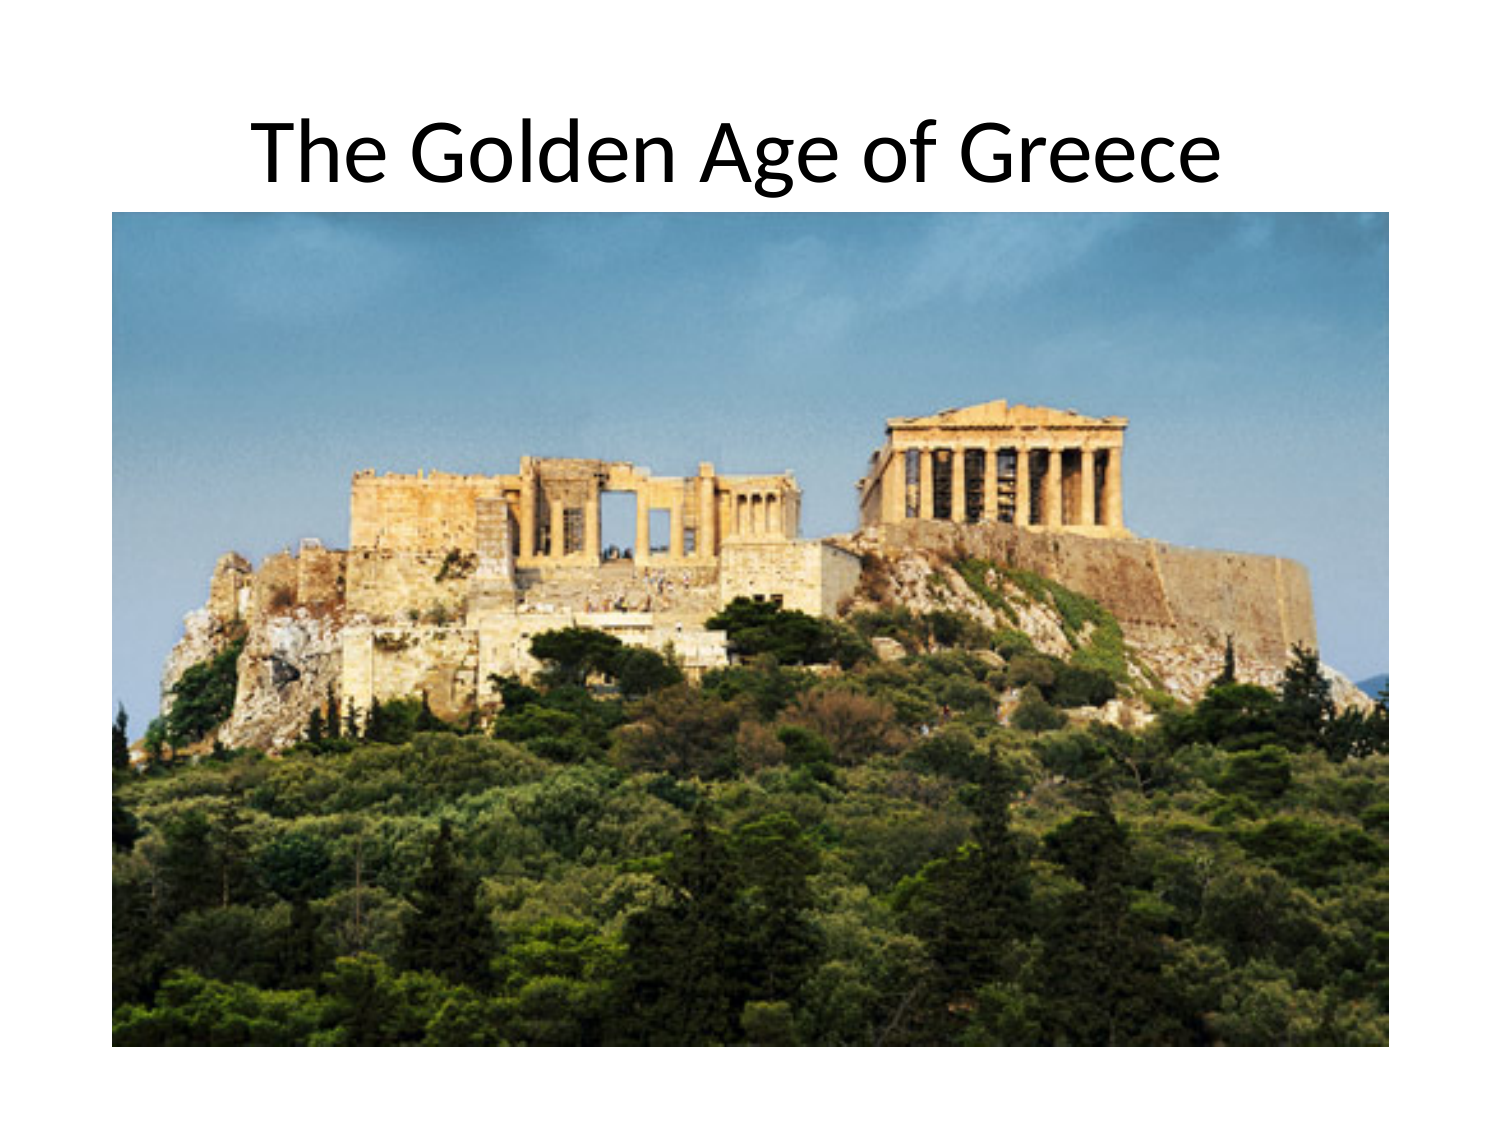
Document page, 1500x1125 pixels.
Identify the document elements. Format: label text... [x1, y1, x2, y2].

title The Golden Age of Greece [99, 24, 1375, 267]
picture [112, 212, 1389, 1047]
